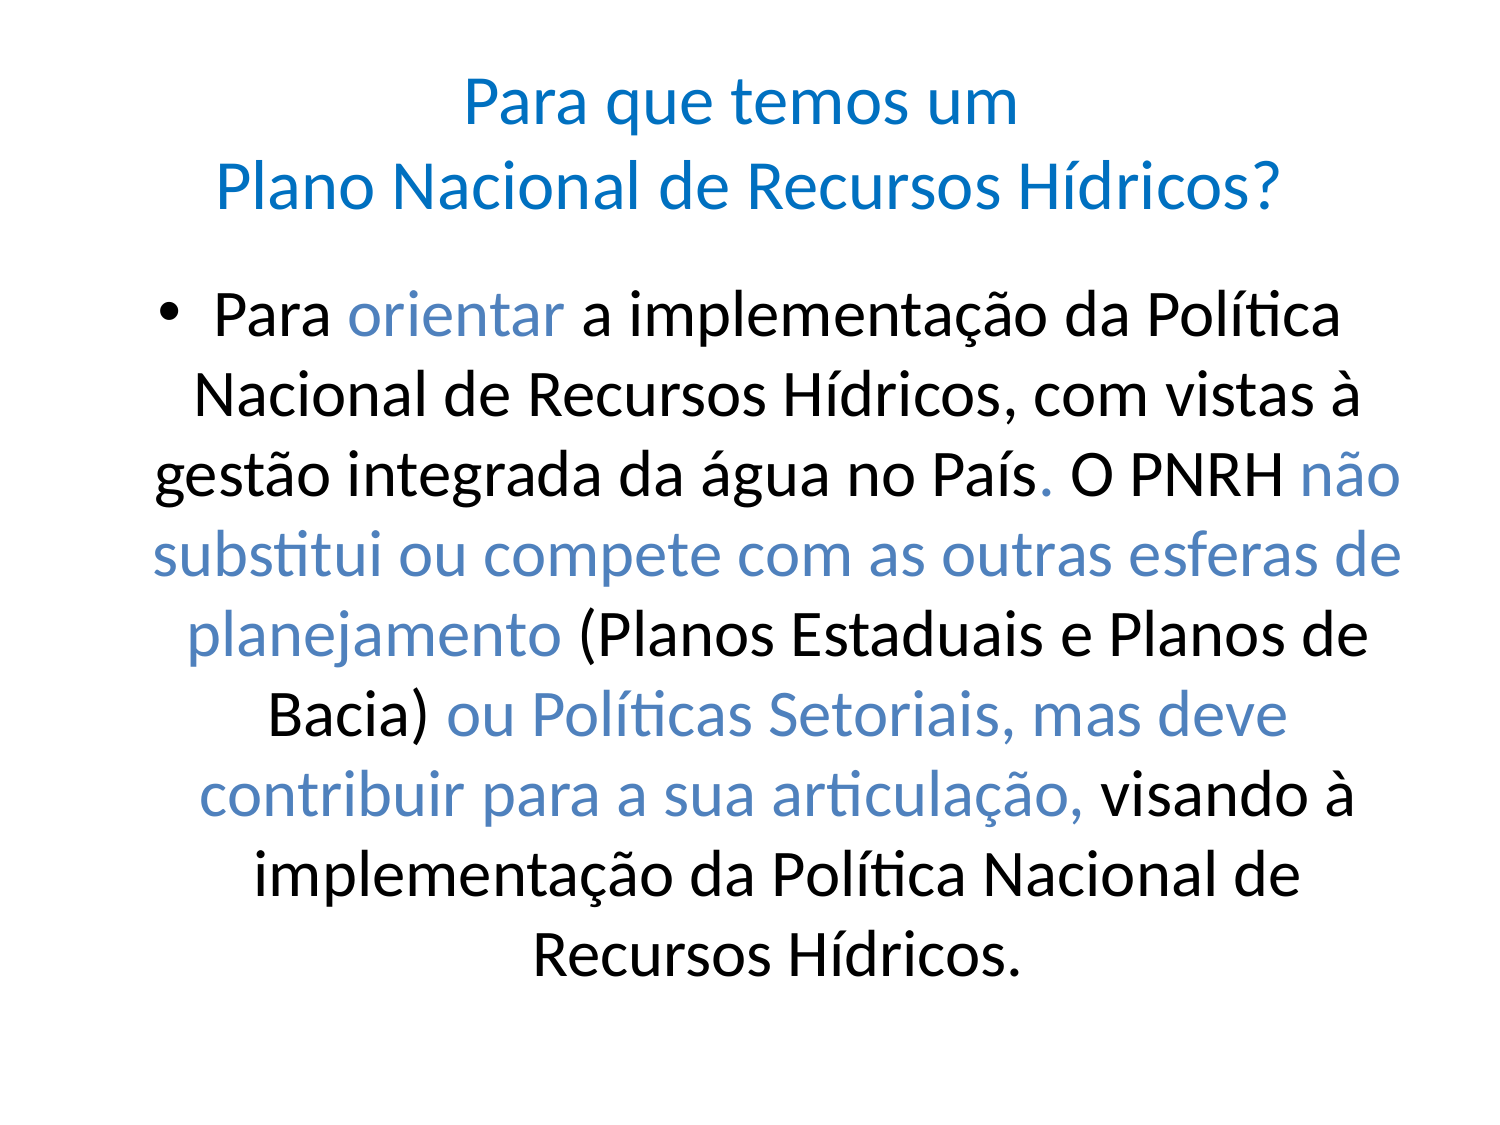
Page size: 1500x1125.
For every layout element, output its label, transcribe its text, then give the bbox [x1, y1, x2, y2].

title Para que temos um Plano Nacional de Recursos Hídricos? [75, 45, 1425, 233]
list Para orientar a implementação da Política Nacional de Recursos Hídricos, com vistas à gestão integrada da água no País. O PNRH não substitui ou compete com as outras esferas de planejamento (Planos Estaduais e Planos de Bacia) ou Políticas Setoriais, mas deve contribuir para a sua articulação, visando à implementação da Política Nacional de Recursos Hídricos. [75, 262, 1425, 1005]
